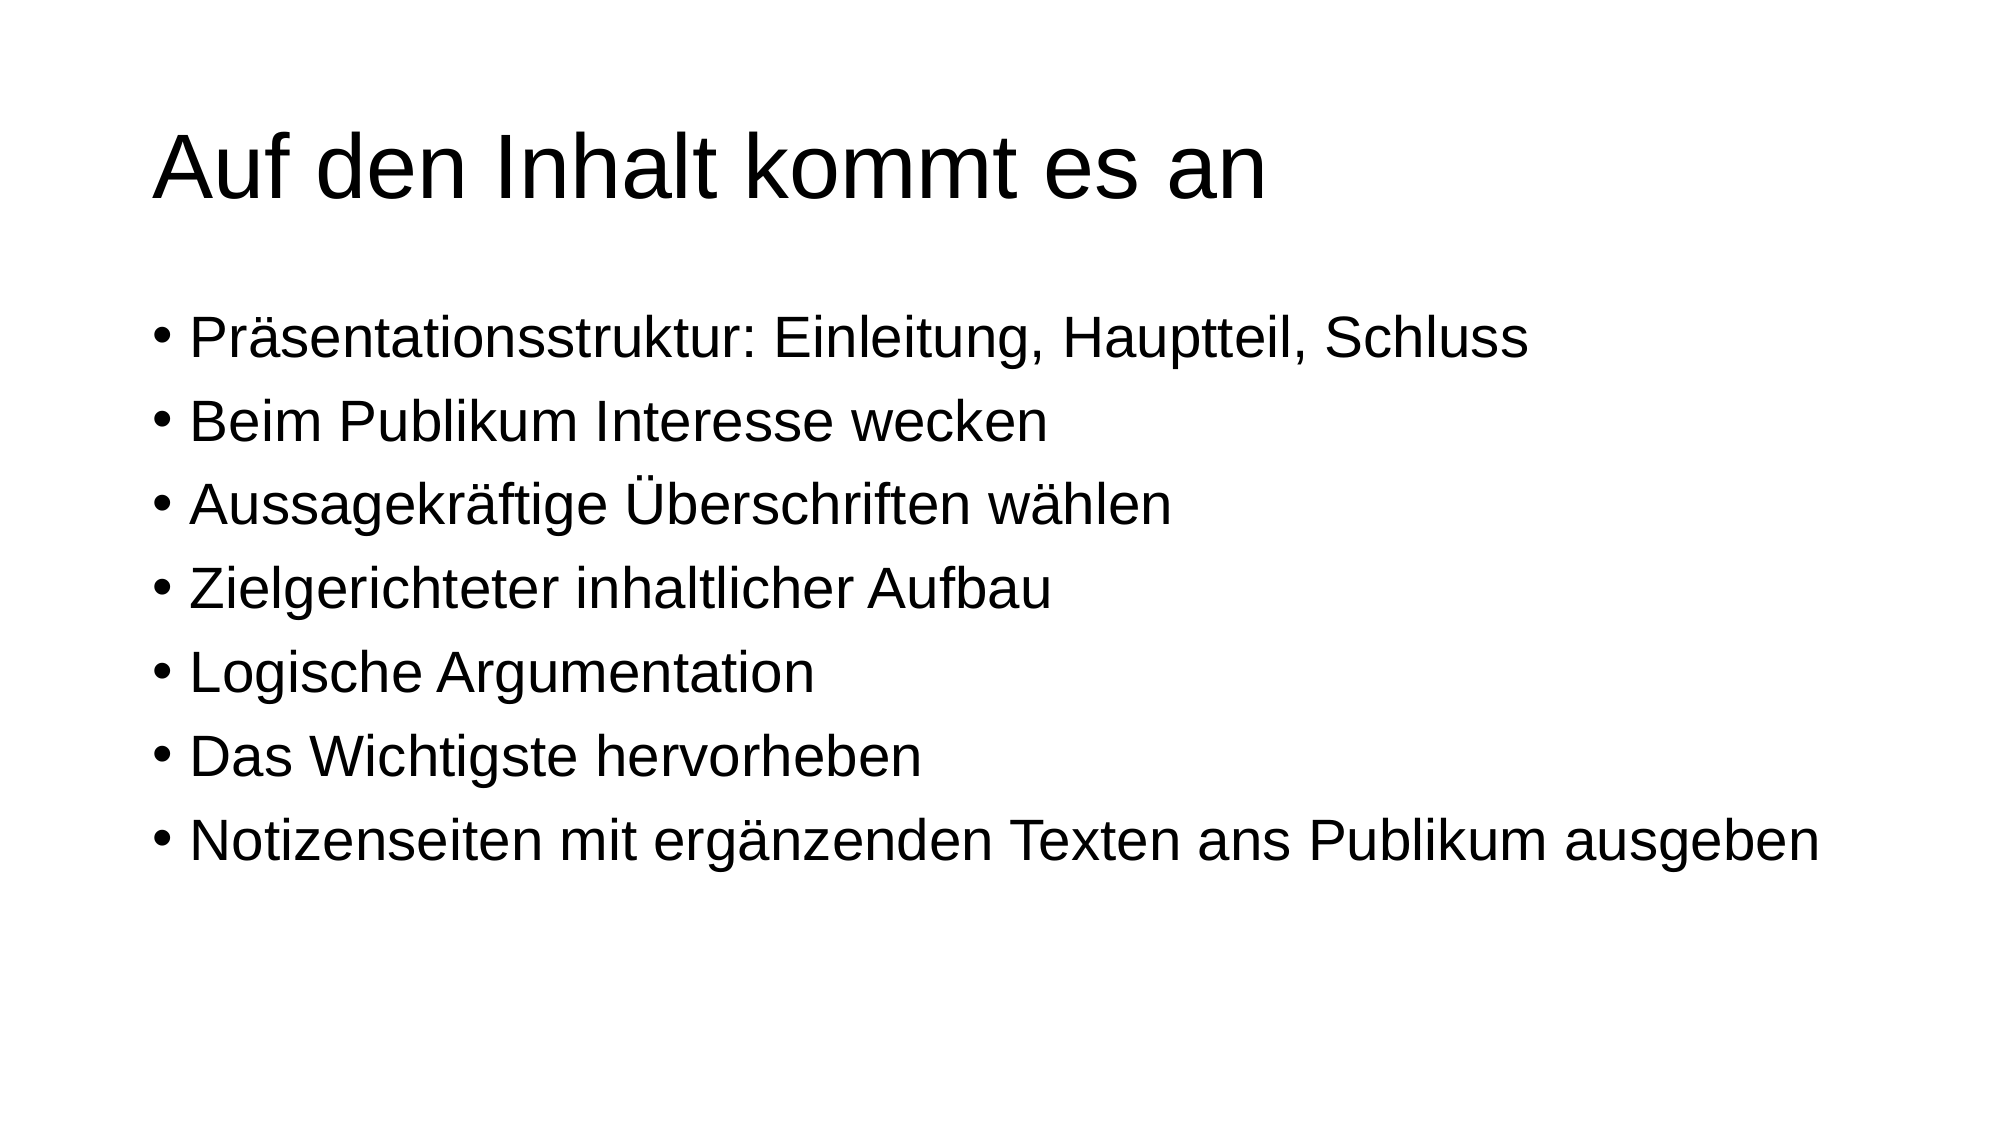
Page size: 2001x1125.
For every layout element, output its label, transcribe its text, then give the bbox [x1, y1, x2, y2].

list Präsentationsstruktur: Einleitung, Hauptteil, Schluss Beim Publikum Interesse wecken Aussagekräftige Überschriften wählen Zielgerichteter inhaltlicher Aufbau Logische Argumentation Das Wichtigste hervorheben Notizenseiten mit ergänzenden Texten ans Publikum ausgeben [137, 299, 1863, 1014]
title Auf den Inhalt kommt es an [137, 59, 1863, 278]
